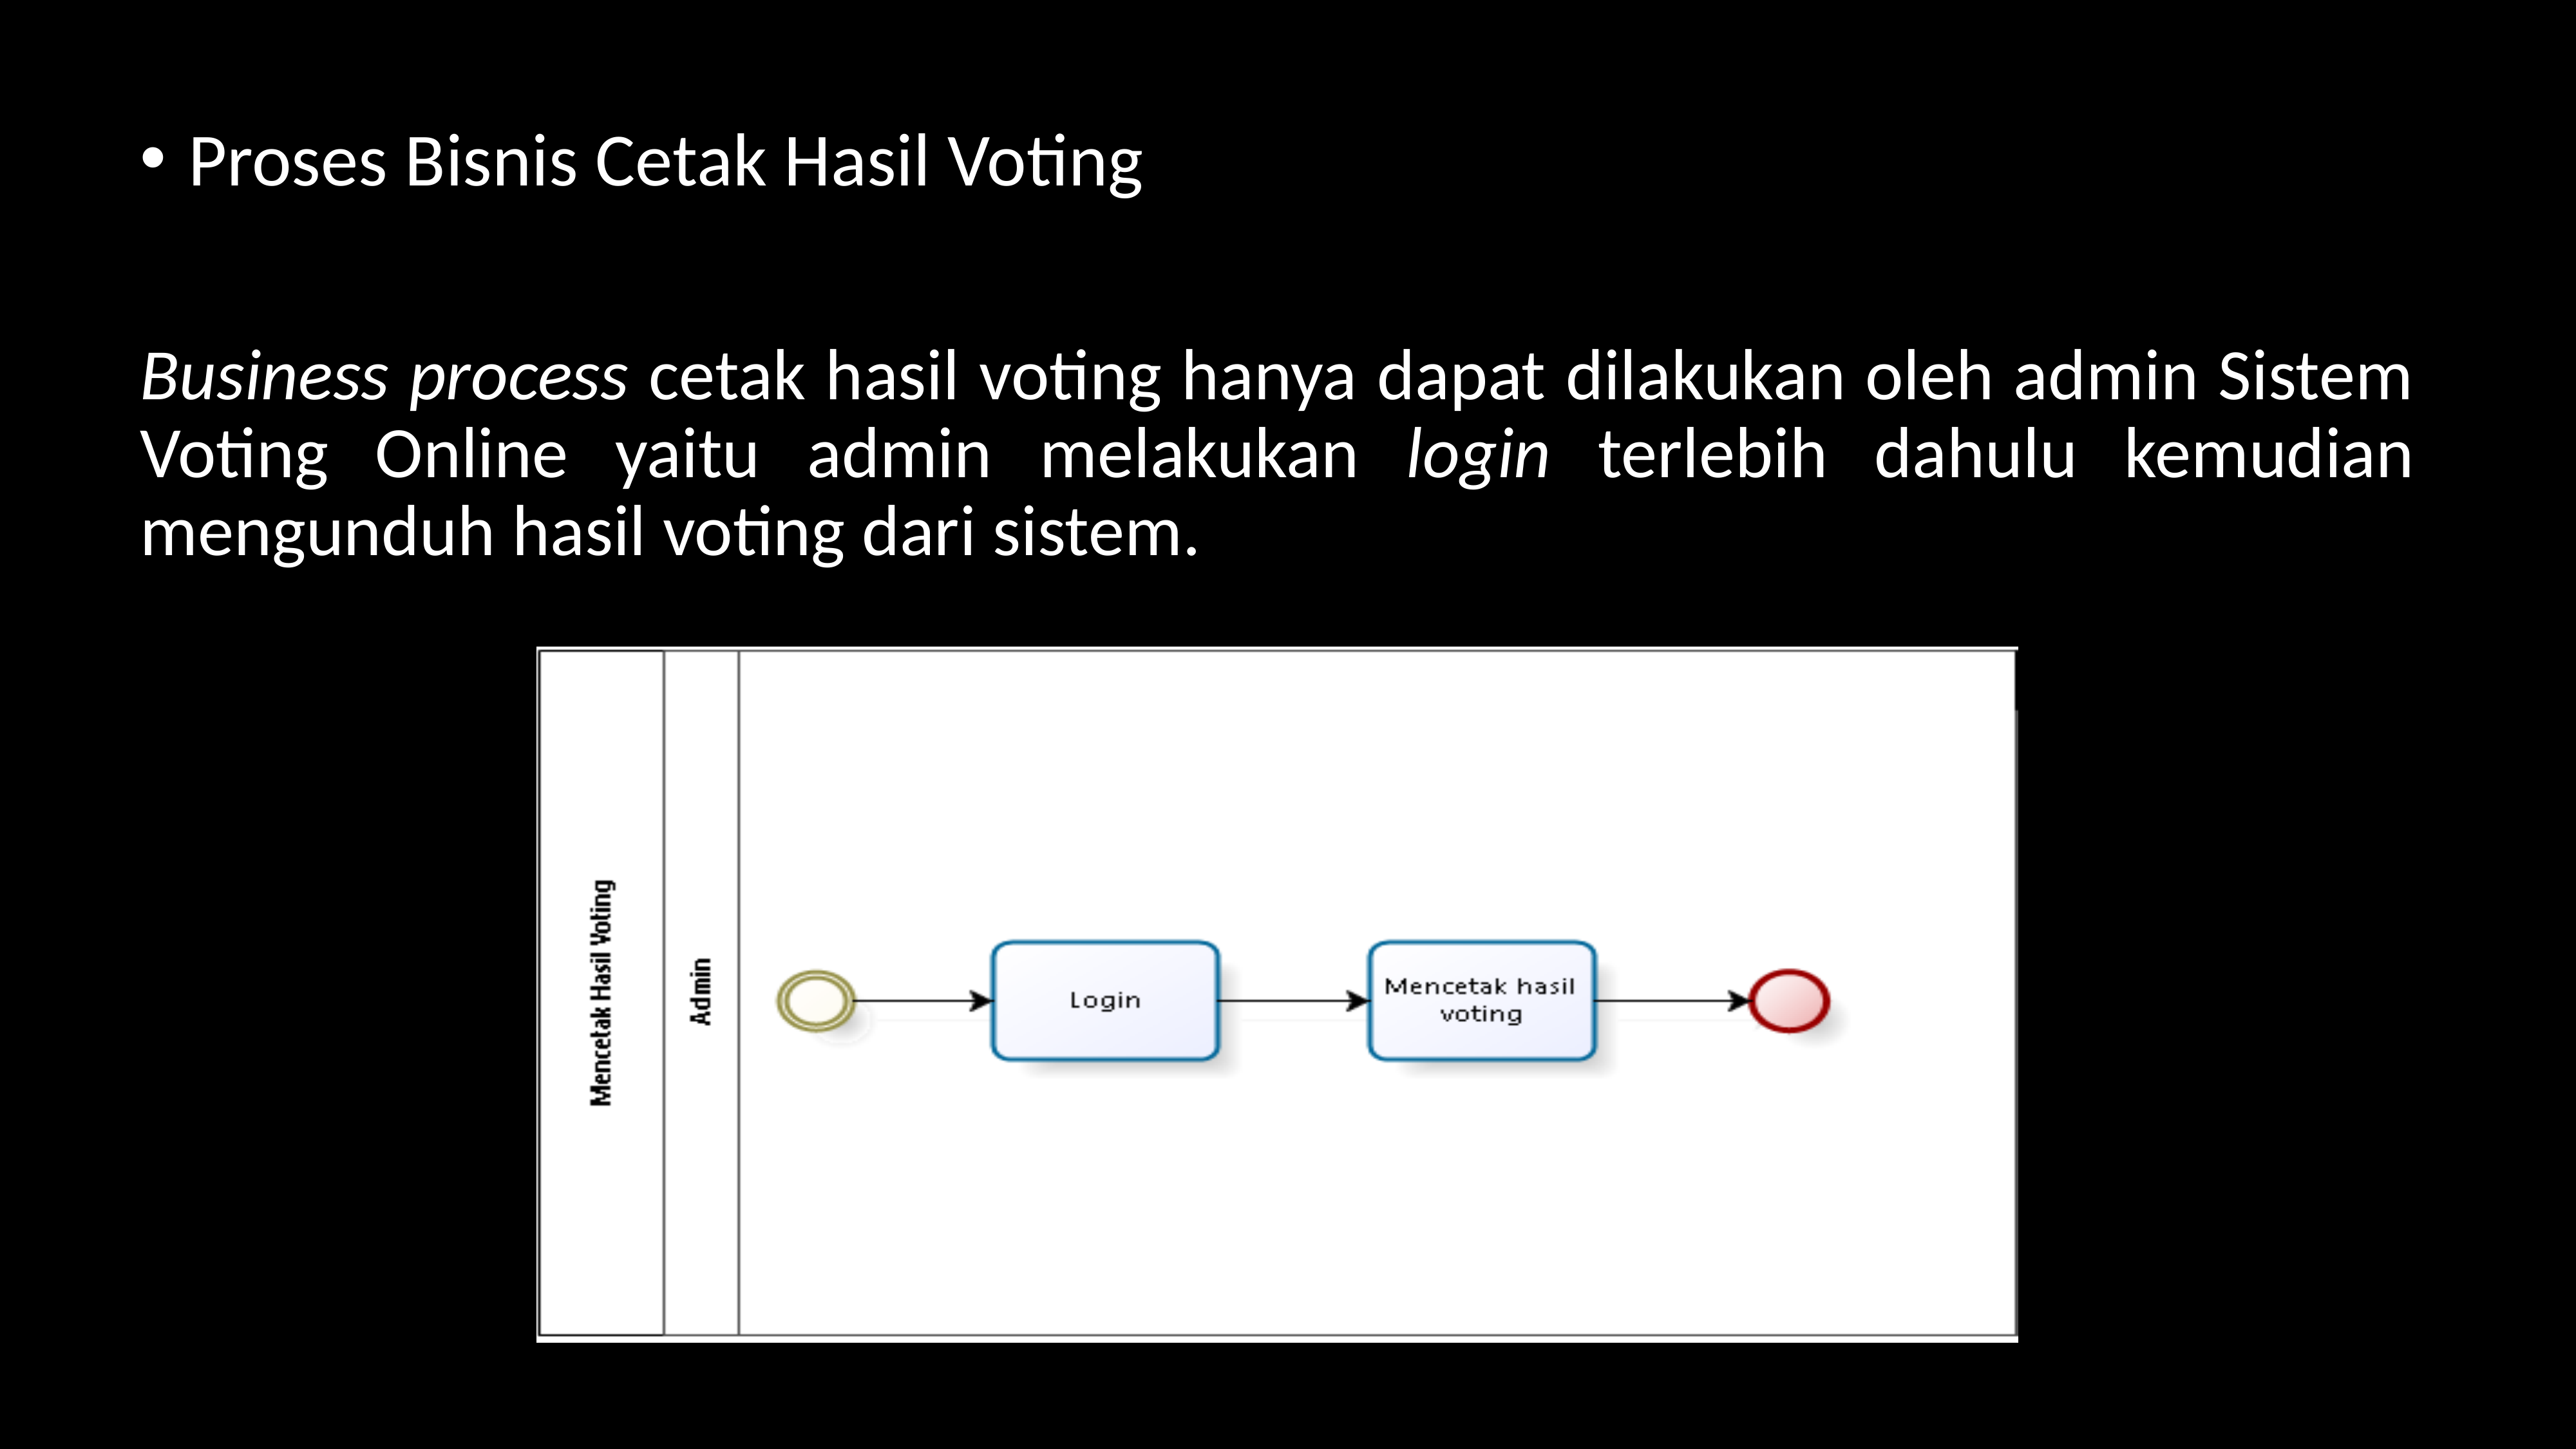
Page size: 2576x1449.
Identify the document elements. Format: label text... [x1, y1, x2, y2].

picture [536, 647, 2018, 1343]
list Proses Bisnis Cetak Hasil Voting Business process cetak hasil voting hanya dapat dilakukan oleh admin Sistem Voting Online yaitu admin melakukan login terlebih dahulu kemudian mengunduh hasil voting dari sistem. [130, 116, 2425, 1343]
